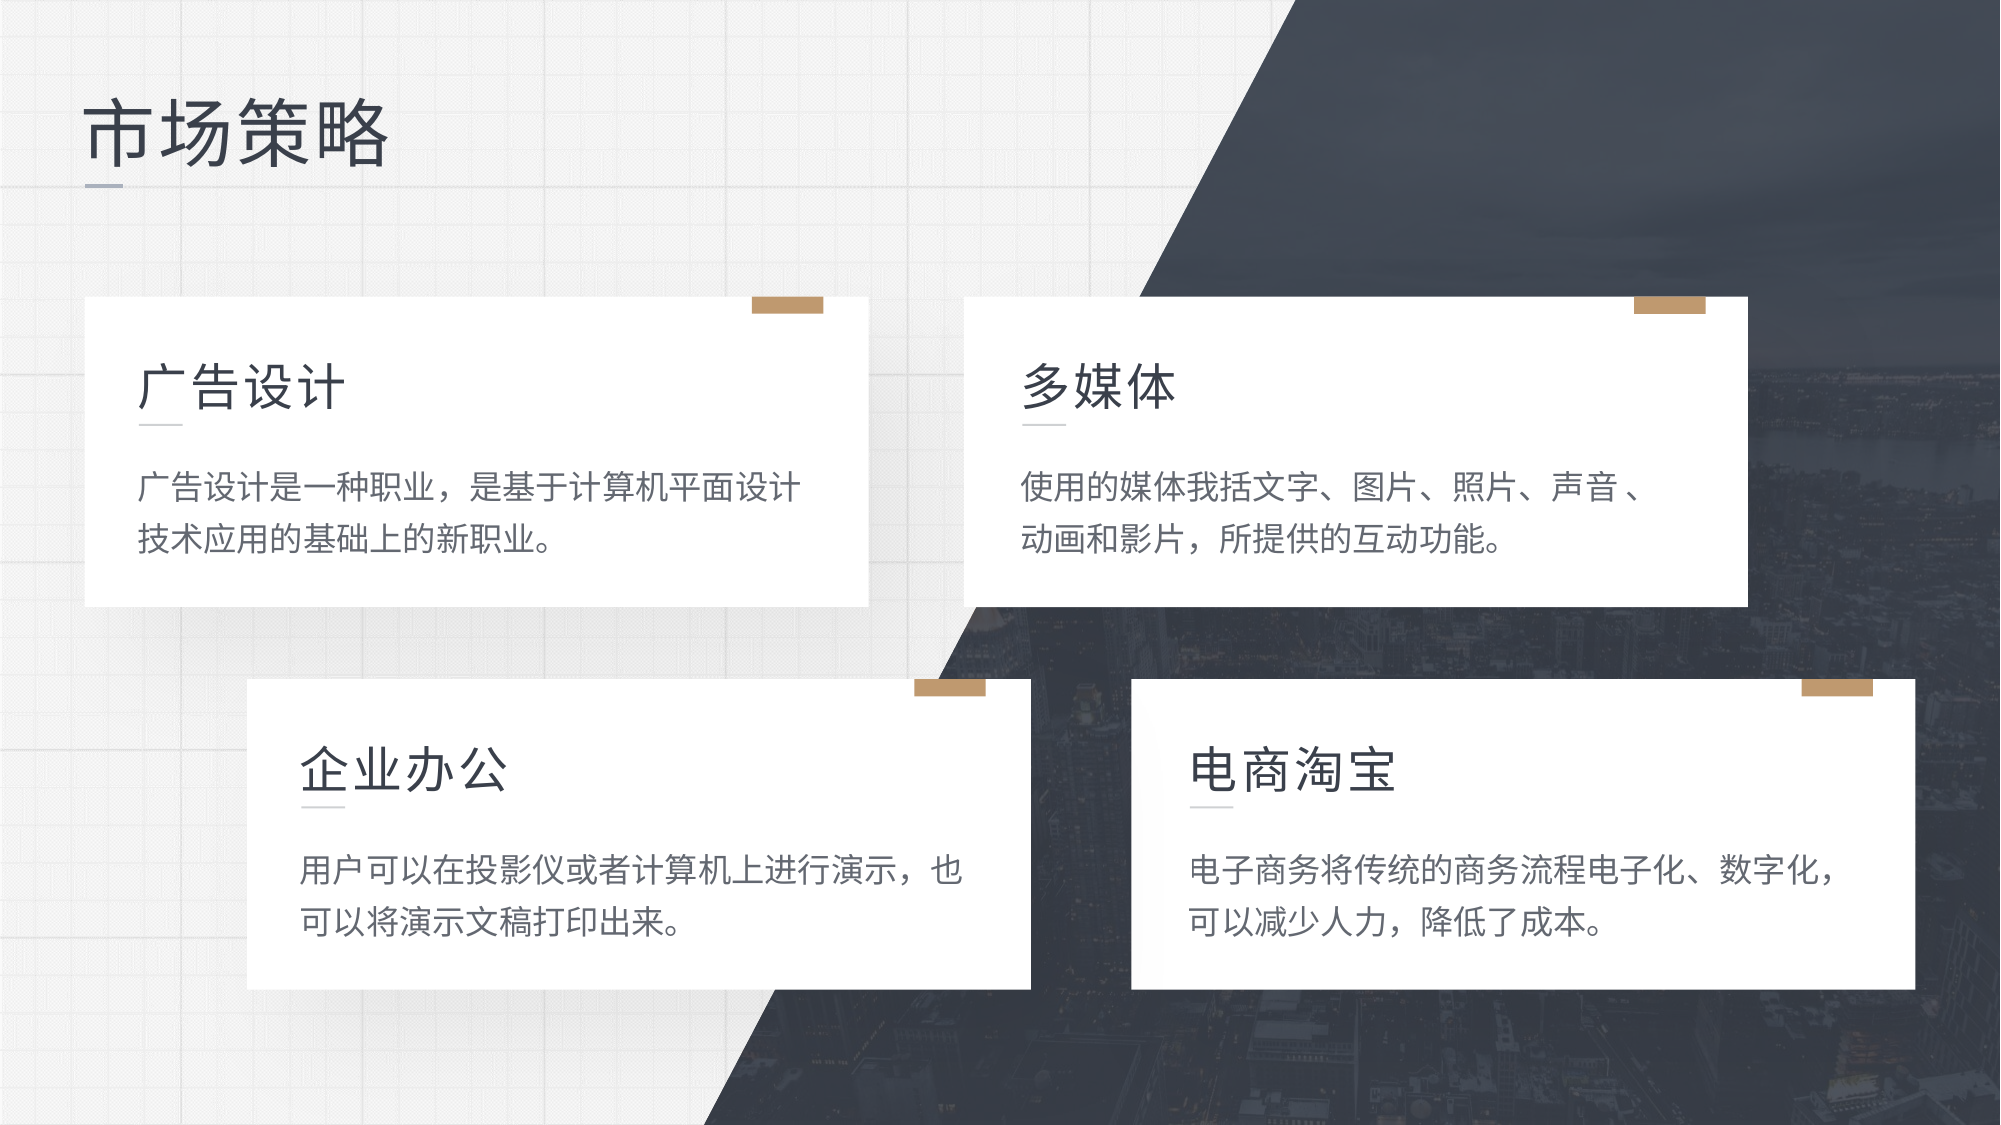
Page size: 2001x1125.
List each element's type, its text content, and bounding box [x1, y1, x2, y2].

picture [0, 0, 2000, 1125]
text_box 市场策略 [65, 61, 467, 184]
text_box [84, 296, 869, 608]
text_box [963, 296, 1748, 608]
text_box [246, 679, 1032, 990]
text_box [1131, 679, 1916, 990]
